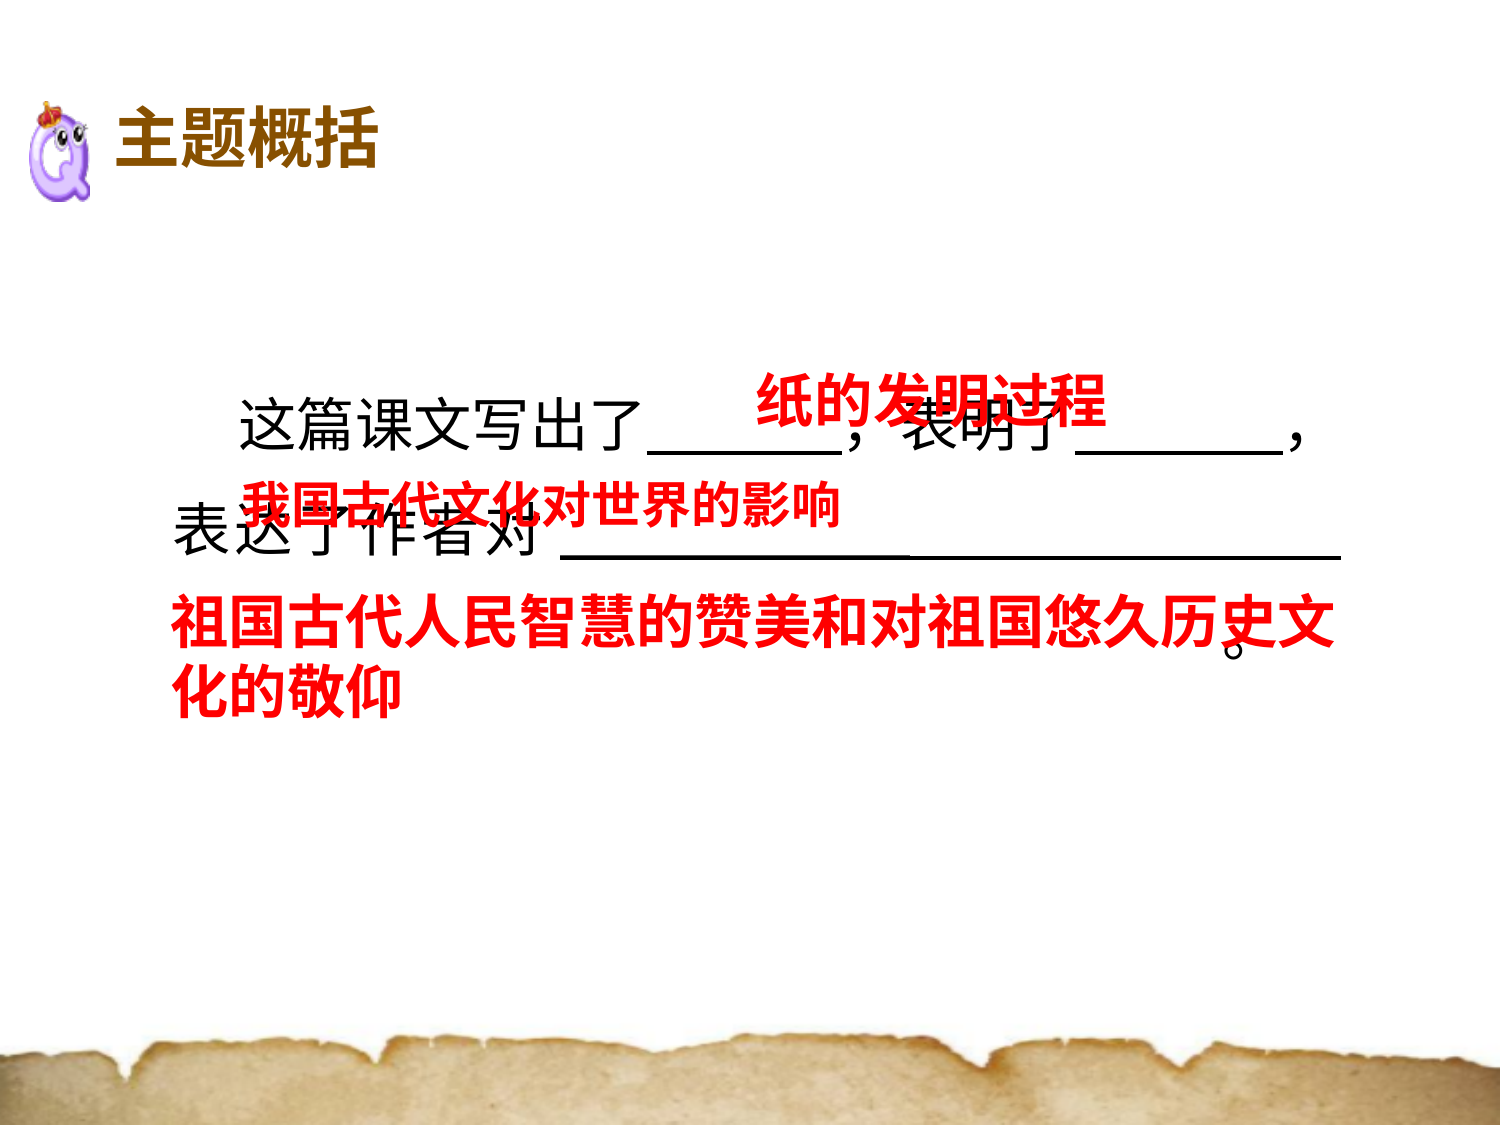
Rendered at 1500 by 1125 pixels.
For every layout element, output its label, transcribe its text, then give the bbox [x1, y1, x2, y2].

text_box 主题概括 [102, 89, 437, 182]
text_box 我国古代文化对世界的影响 [230, 467, 1010, 540]
text_box 这篇课文写出了 ，表明了 ，表达了作者对__________ 。 [160, 347, 1353, 579]
text_box 祖国古代人民智慧的赞美和对祖国悠久历史文化的敬仰 [159, 579, 1365, 731]
picture [0, 987, 1500, 1125]
picture [29, 101, 90, 202]
text_box 纸的发明过程 [744, 358, 1176, 510]
